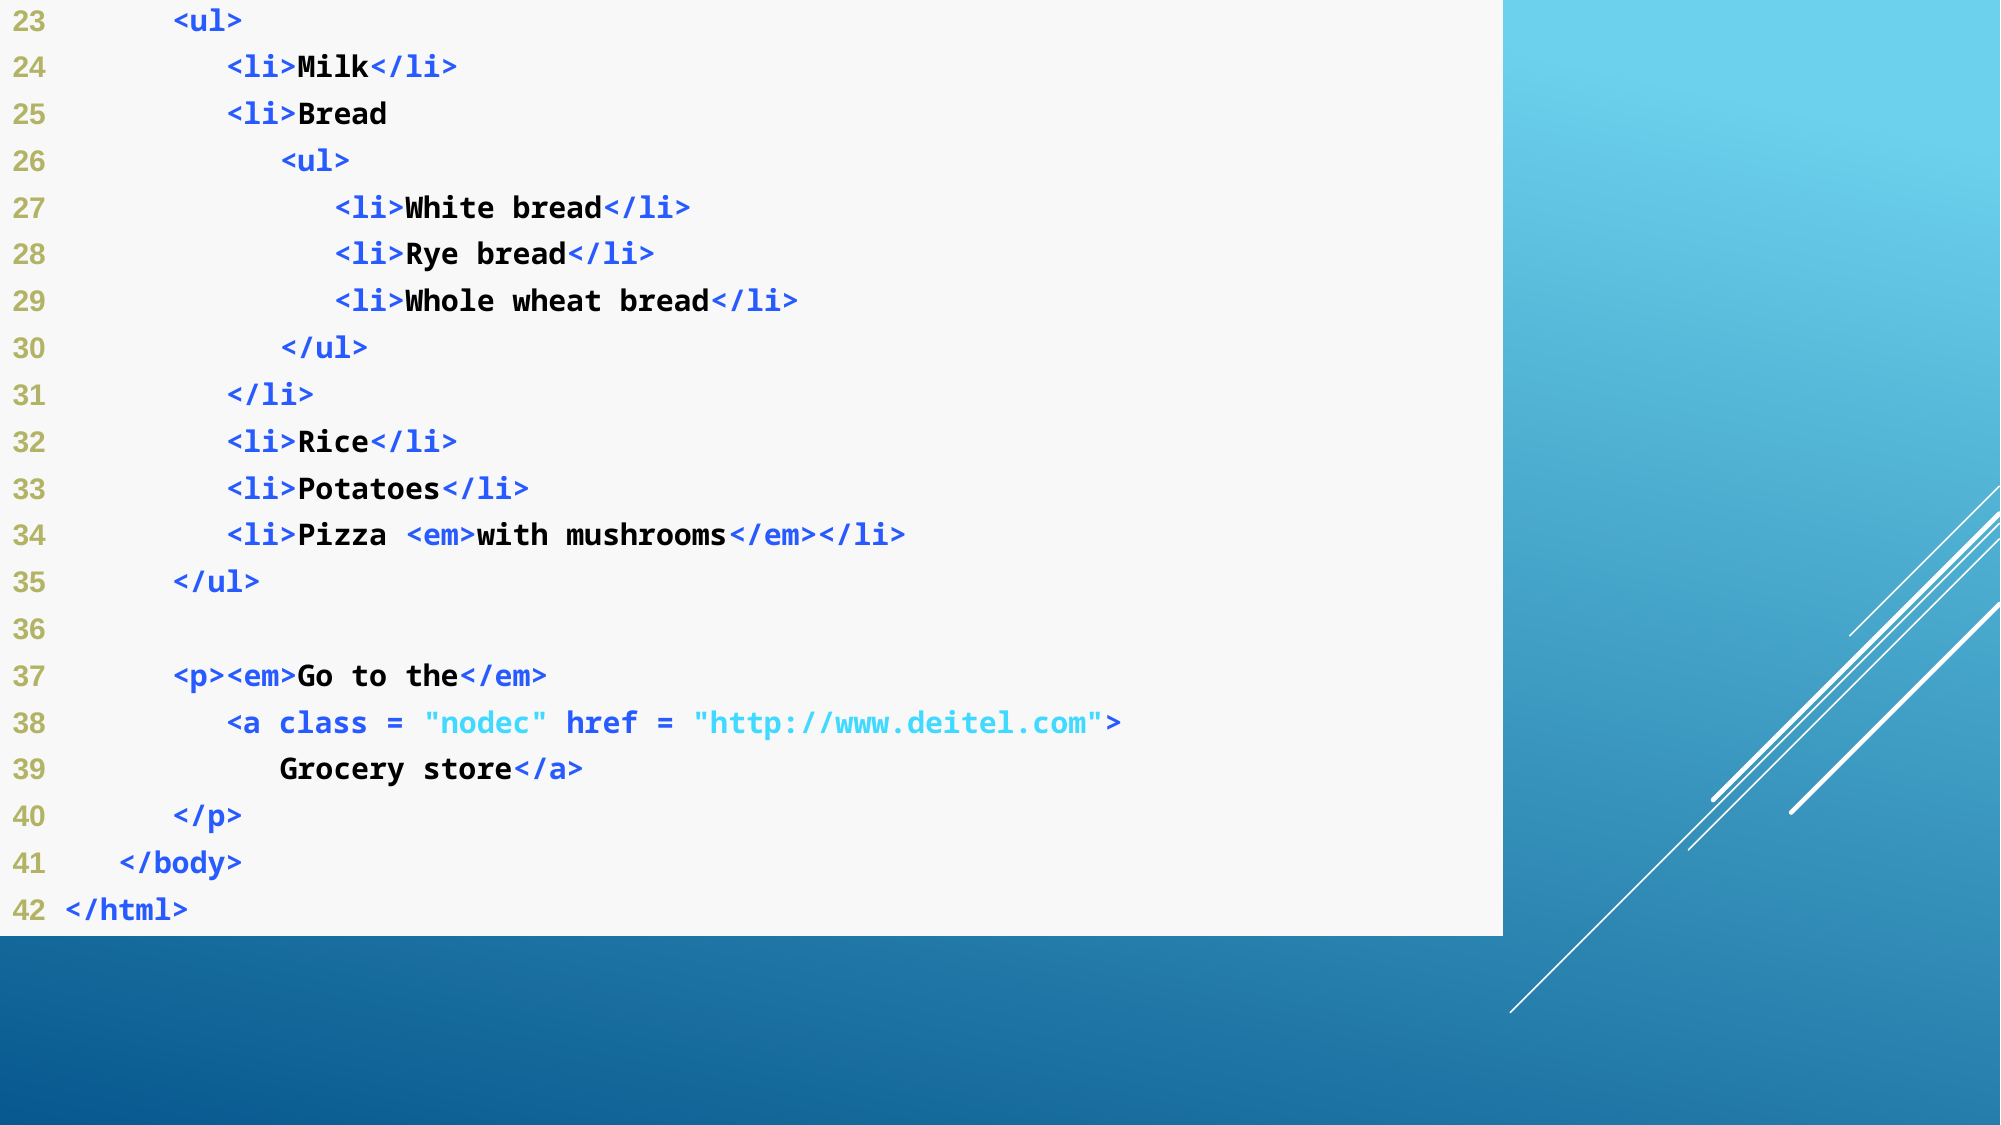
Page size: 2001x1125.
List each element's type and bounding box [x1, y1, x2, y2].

text_box [0, 0, 1574, 974]
